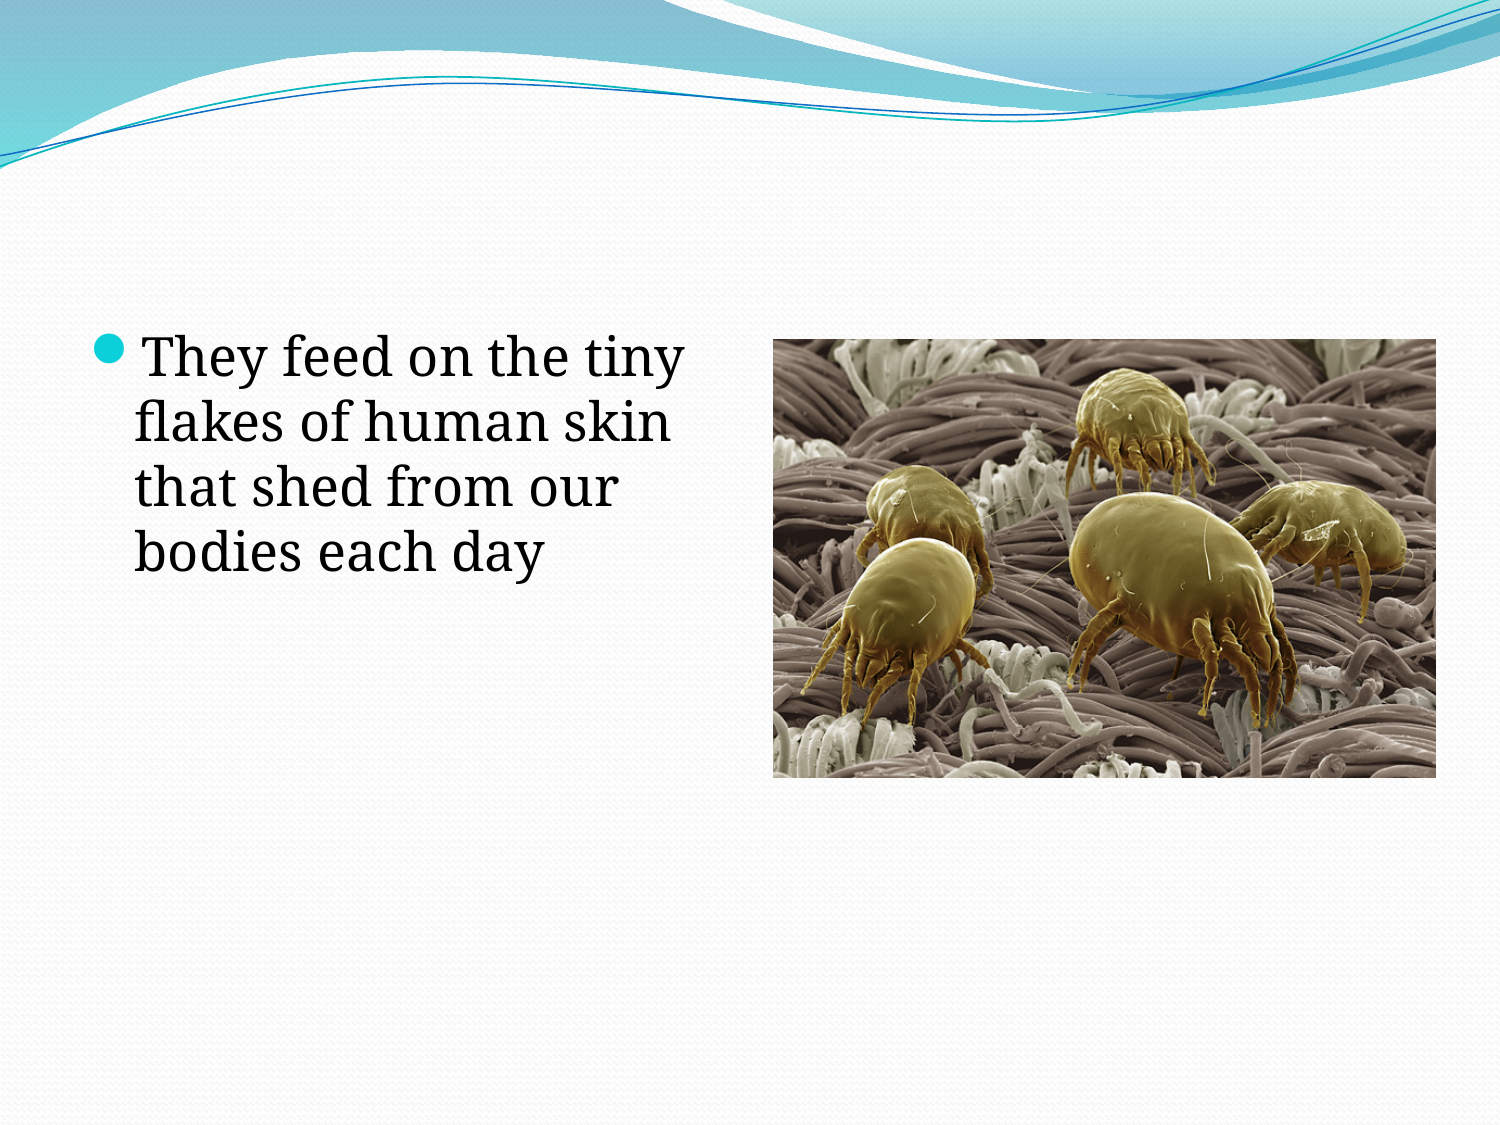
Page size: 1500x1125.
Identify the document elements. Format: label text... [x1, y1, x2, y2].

list They feed on the tiny flakes of human skin that shed from our bodies each day [75, 314, 738, 1043]
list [773, 339, 1437, 779]
